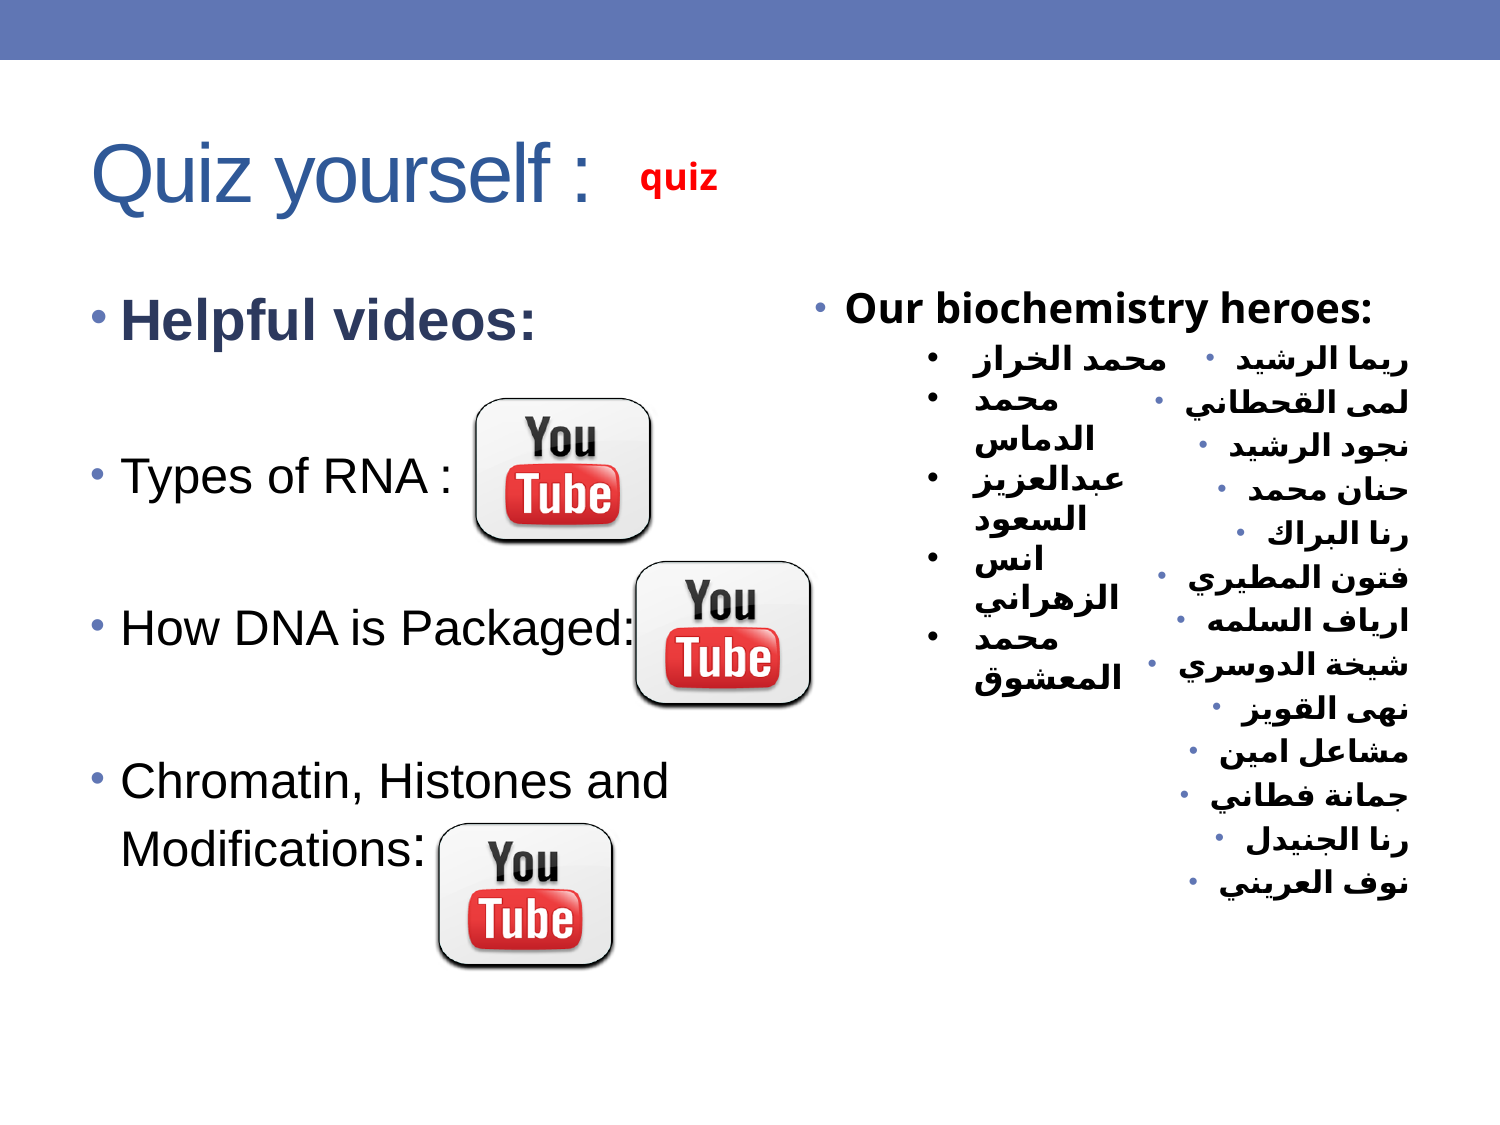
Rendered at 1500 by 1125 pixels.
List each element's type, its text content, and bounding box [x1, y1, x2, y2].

text_box quiz [624, 145, 775, 206]
picture [424, 812, 626, 977]
list Helpful videos: Types of RNA : How DNA is Packaged: Chromatin, Histones and Modifications: [75, 274, 738, 1049]
text_box [624, 143, 825, 205]
list Our biochemistry heroes: ريما الرشيد لمى القحطاني نجود الرشيد حنان محمد رنا البراك فتون المطيري ارياف السلمه شيخة الدوسري نهى القويز مشاعل امين جمانة فطاني رنا الجنيدل نوف العريني [762, 274, 1425, 1049]
picture [462, 387, 823, 715]
title Quiz yourself : [75, 87, 1425, 250]
text_box محمد الخراز محمد الدماس عبدالعزيز السعود انس الزهراني محمد المعشوق [912, 329, 1202, 744]
